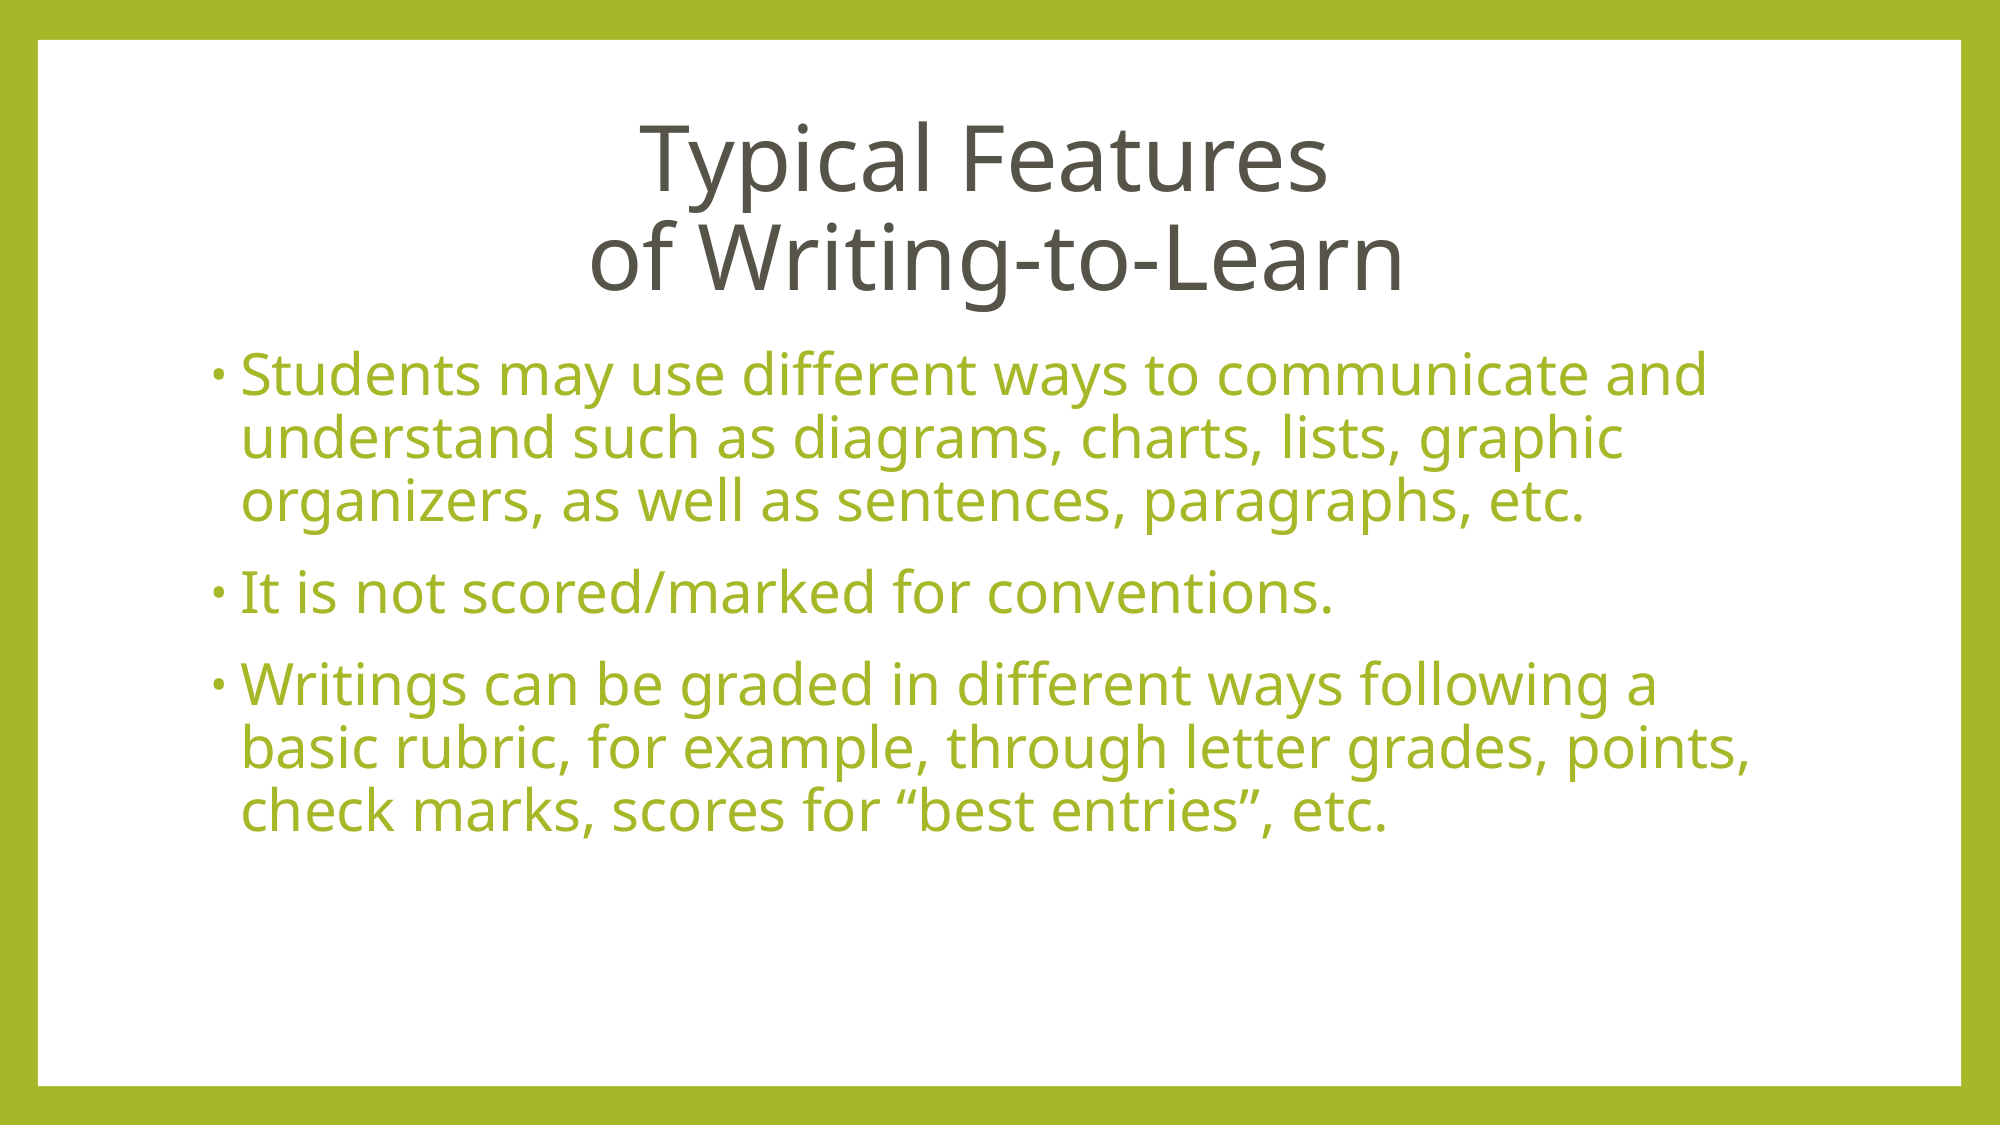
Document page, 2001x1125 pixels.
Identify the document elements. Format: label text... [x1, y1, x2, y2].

list Students may use different ways to communicate and understand such as diagrams, charts, lists, graphic organizers, as well as sentences, paragraphs, etc. It is not scored/marked for conventions. Writings can be graded in different ways following a basic rubric, for example, through letter grades, points, check marks, scores for “best entries”, etc. [187, 337, 1808, 1000]
title Typical Features of Writing-to-Learn [187, 99, 1808, 323]
